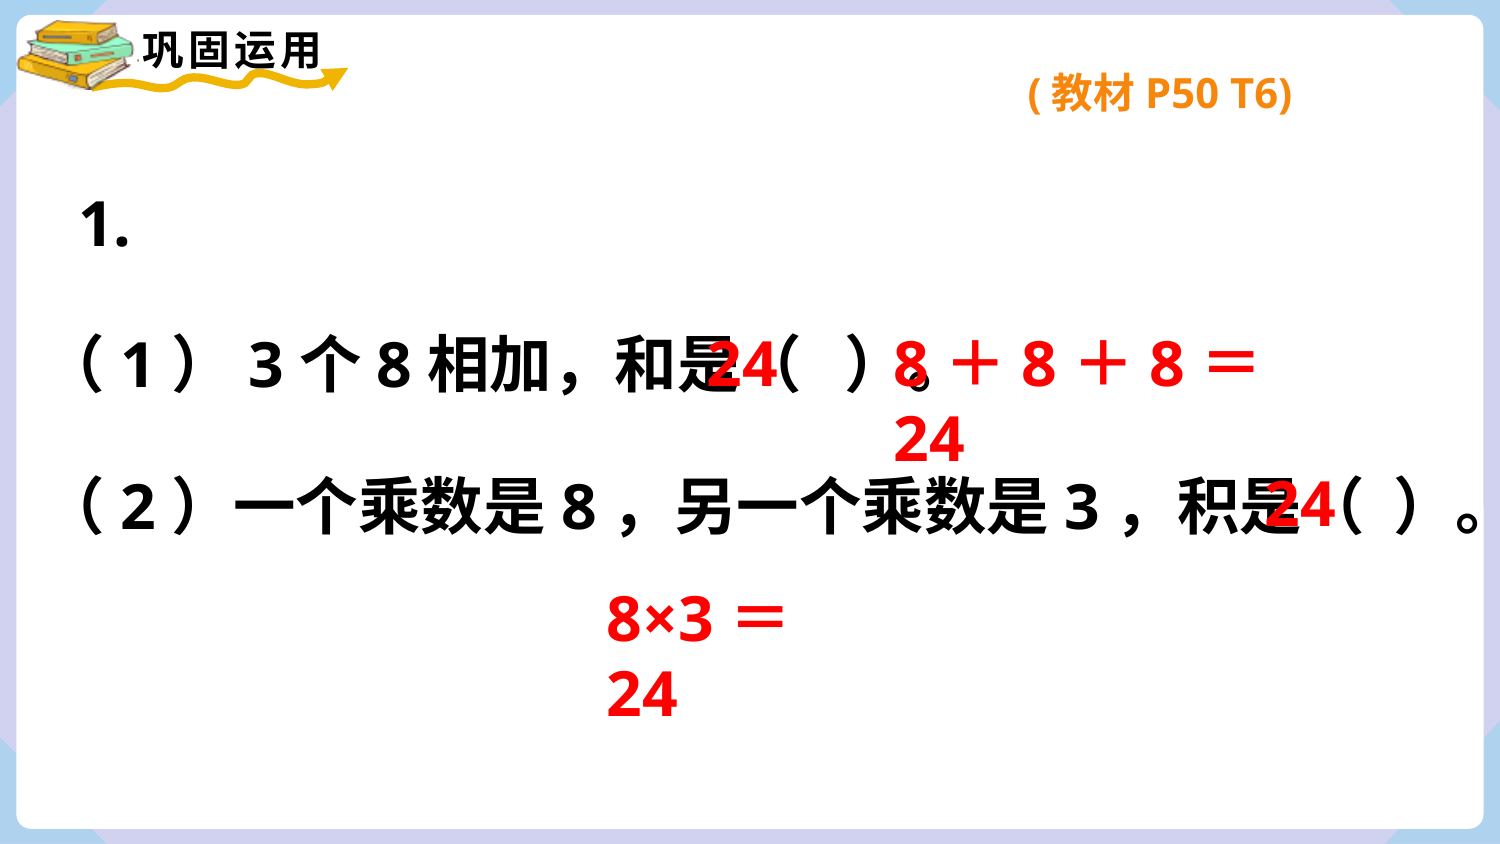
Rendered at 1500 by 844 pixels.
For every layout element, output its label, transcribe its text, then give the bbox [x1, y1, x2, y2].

text_box （2）一个乘数是8，另一个乘数是3，积是（ ）。 [28, 459, 1500, 625]
text_box (教材P50 T6) [1012, 59, 1427, 124]
text_box 8×3＝24 [592, 571, 879, 737]
text_box （1）3个8相加，和是（ ）。 [28, 317, 878, 408]
text_box 1. [63, 176, 1045, 266]
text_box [12, 15, 350, 96]
text_box 8＋8＋8＝24 [878, 316, 1324, 482]
text_box 24 [1249, 456, 1416, 547]
text_box 24 [692, 316, 878, 407]
